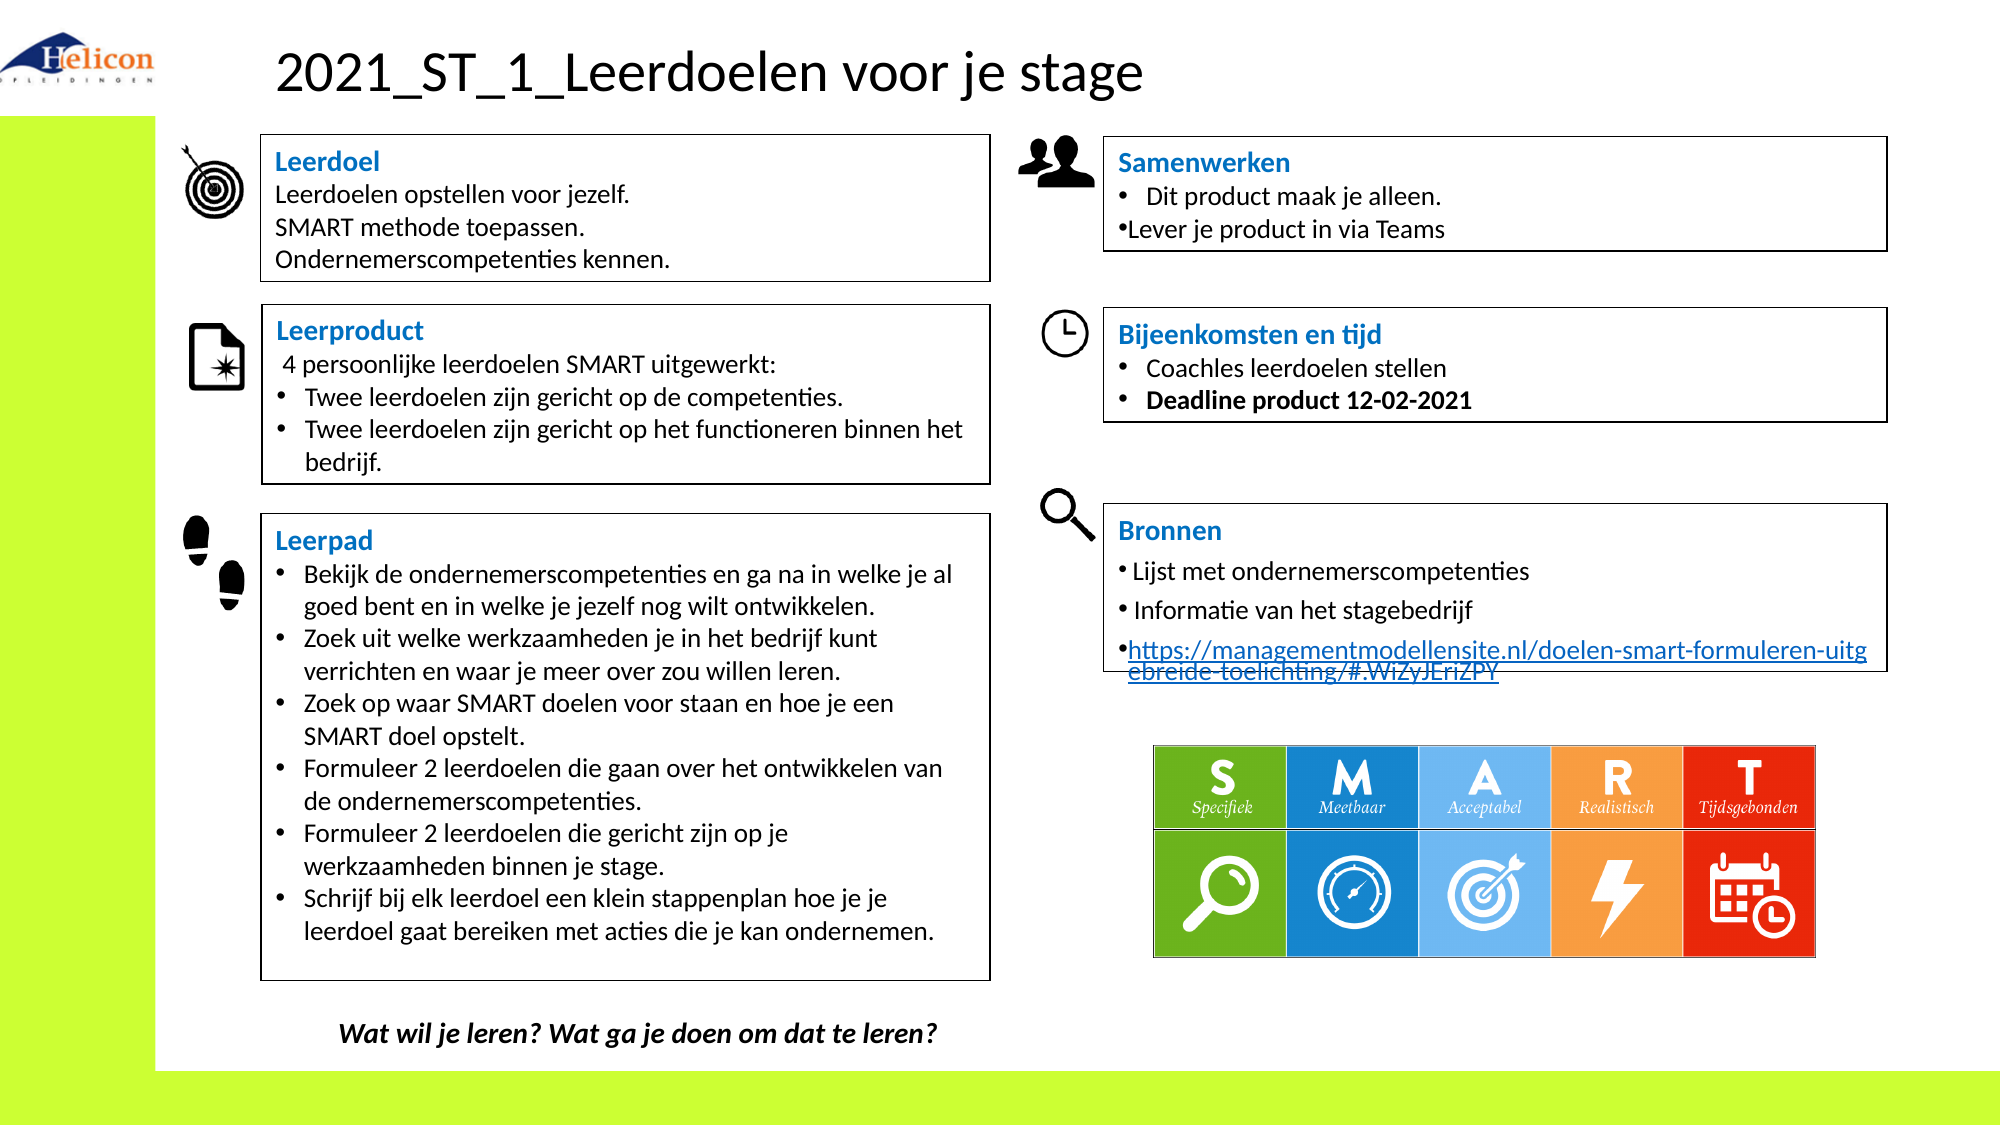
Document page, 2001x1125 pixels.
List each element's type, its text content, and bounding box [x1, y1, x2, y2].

picture [0, 0, 157, 116]
text_box 2021_ST_1_Leerdoelen voor je stage [260, 25, 1578, 111]
text_box Samenwerken Dit product maak je alleen. Lever je product in via Teams [1103, 136, 1887, 251]
picture [1152, 745, 1816, 958]
text_box Leerpad Bekijk de ondernemerscompetenties en ga na in welke je al goed bent en in welke je jezelf nog wilt ontwikkelen. Zoek uit welke werkzaamheden je in het bedrijf kunt verrichten en waar je meer over zou willen leren. Zoek op waar SMART doelen voor staan en hoe je een SMART doel opstelt. Formuleer 2 leerdoelen die gaan over het ontwikkelen van de ondernemerscompetenties. Formuleer 2 leerdoelen die gericht zijn op je werkzaamheden binnen je stage. Schrijf bij elk leerdoel een klein stappenplan hoe je je leerdoel gaat bereiken met acties die je kan ondernemen. [260, 513, 991, 981]
picture [183, 515, 245, 611]
text_box Wat wil je leren? Wat ga je doen om dat te leren? [193, 1007, 1083, 1057]
picture [1040, 488, 1096, 542]
picture [176, 137, 245, 231]
text_box [0, 116, 156, 1071]
text_box Leerproduct 4 persoonlijke leerdoelen SMART uitgewerkt: Twee leerdoelen zijn gericht op de competenties. Twee leerdoelen zijn gericht op het functioneren binnen het bedrijf. [261, 304, 991, 484]
text_box Leerdoel Leerdoelen opstellen voor jezelf. SMART methode toepassen. Ondernemerscompetenties kennen. [260, 134, 991, 282]
text_box Bijeenkomsten en tijd Coachles leerdoelen stellen Deadline product 12-02-2021 [1103, 307, 1887, 423]
text_box [0, 1071, 2000, 1125]
picture [189, 323, 245, 391]
text_box Bronnen Lijst met ondernemerscompetenties Informatie van het stagebedrijf https://managementmodellensite.nl/doelen-smart-formuleren-uitgebreide-toelichting/#.WiZyJEriZPY [1103, 503, 1887, 672]
picture [1018, 135, 1095, 188]
picture [1038, 307, 1090, 358]
